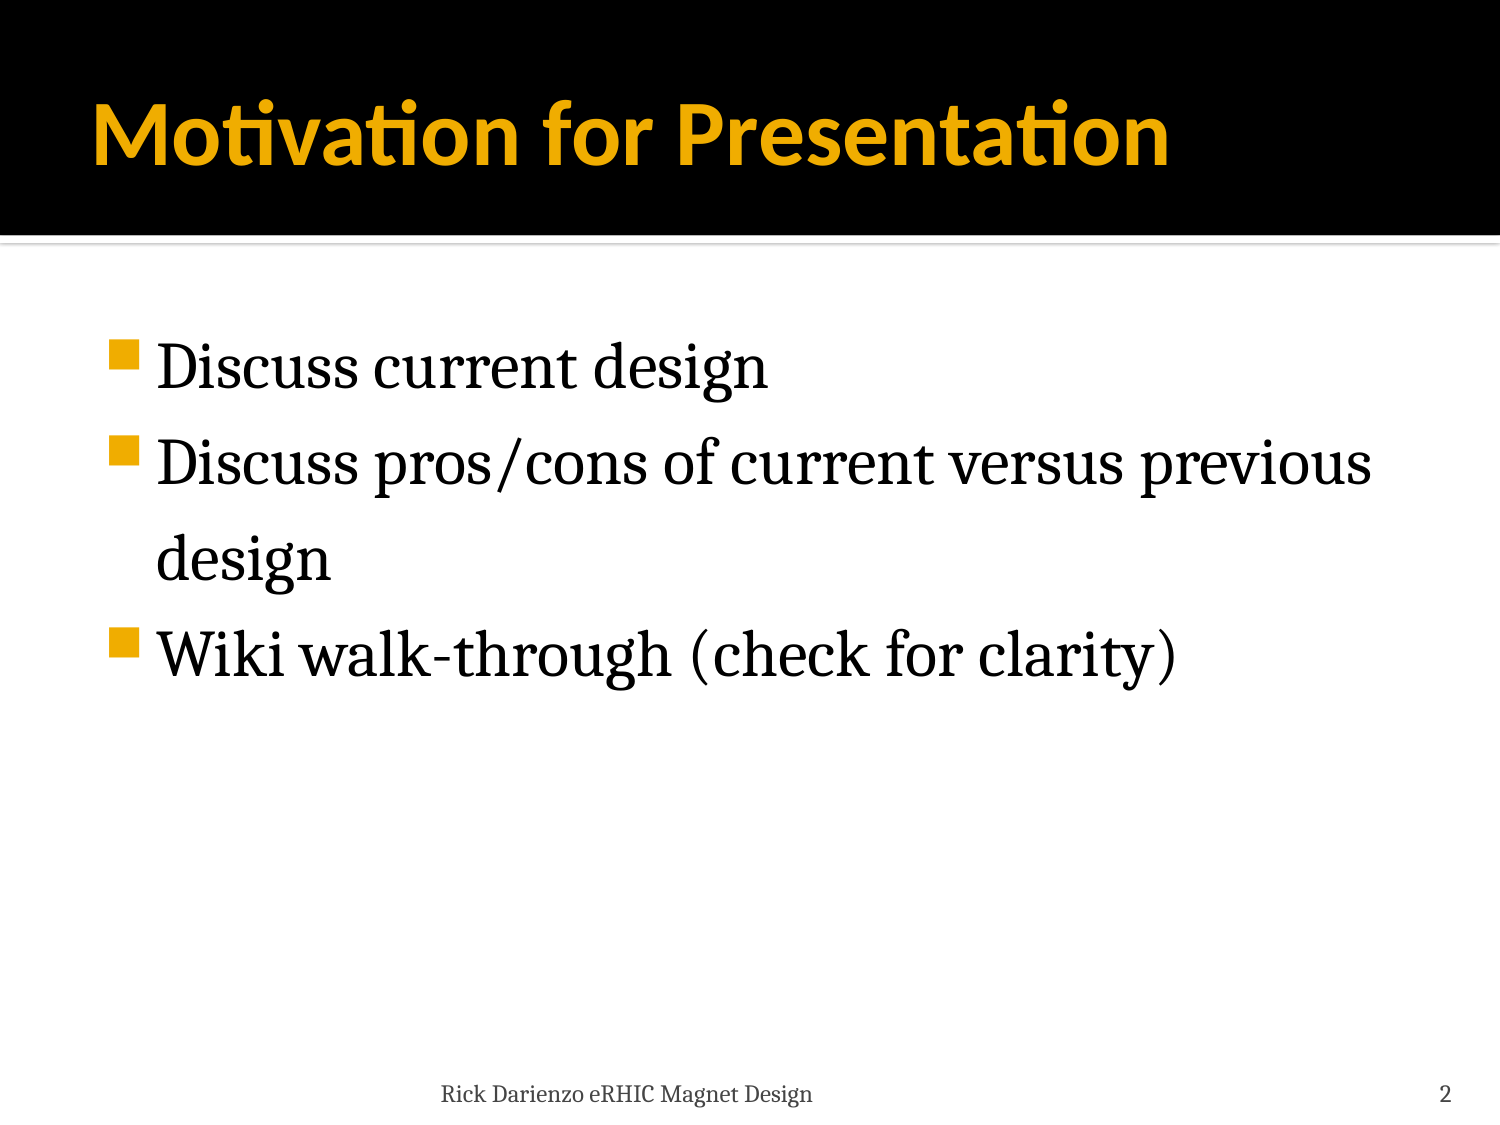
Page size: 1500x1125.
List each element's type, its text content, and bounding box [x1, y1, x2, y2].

list Discuss current design Discuss pros/cons of current versus previous design Wiki walk-through (check for clarity) [75, 291, 1425, 1050]
footer Rick Darienzo eRHIC Magnet Design [433, 1062, 1337, 1108]
slide_number 2 [1345, 1062, 1467, 1108]
title Motivation for Presentation [75, 25, 1425, 231]
